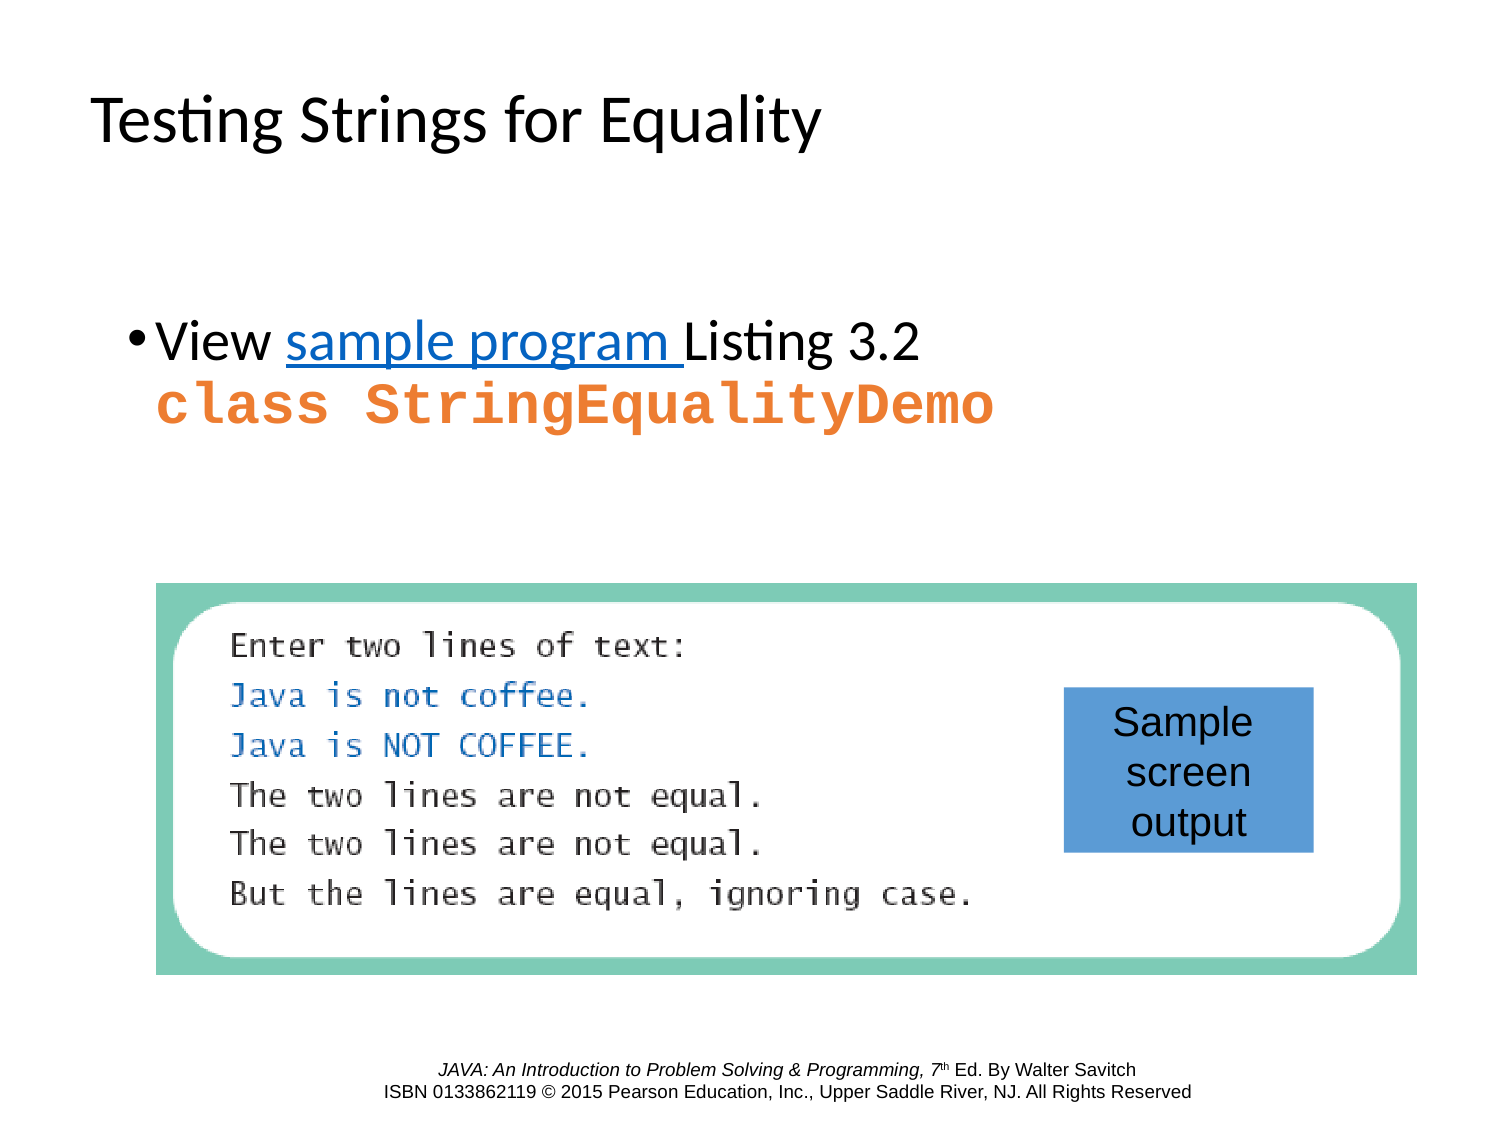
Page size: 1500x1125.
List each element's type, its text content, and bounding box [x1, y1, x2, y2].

list View sample program Listing 3.2 class StringEqualityDemo [112, 302, 1445, 542]
picture [156, 583, 1418, 976]
title Testing Strings for Equality [75, 57, 1425, 183]
